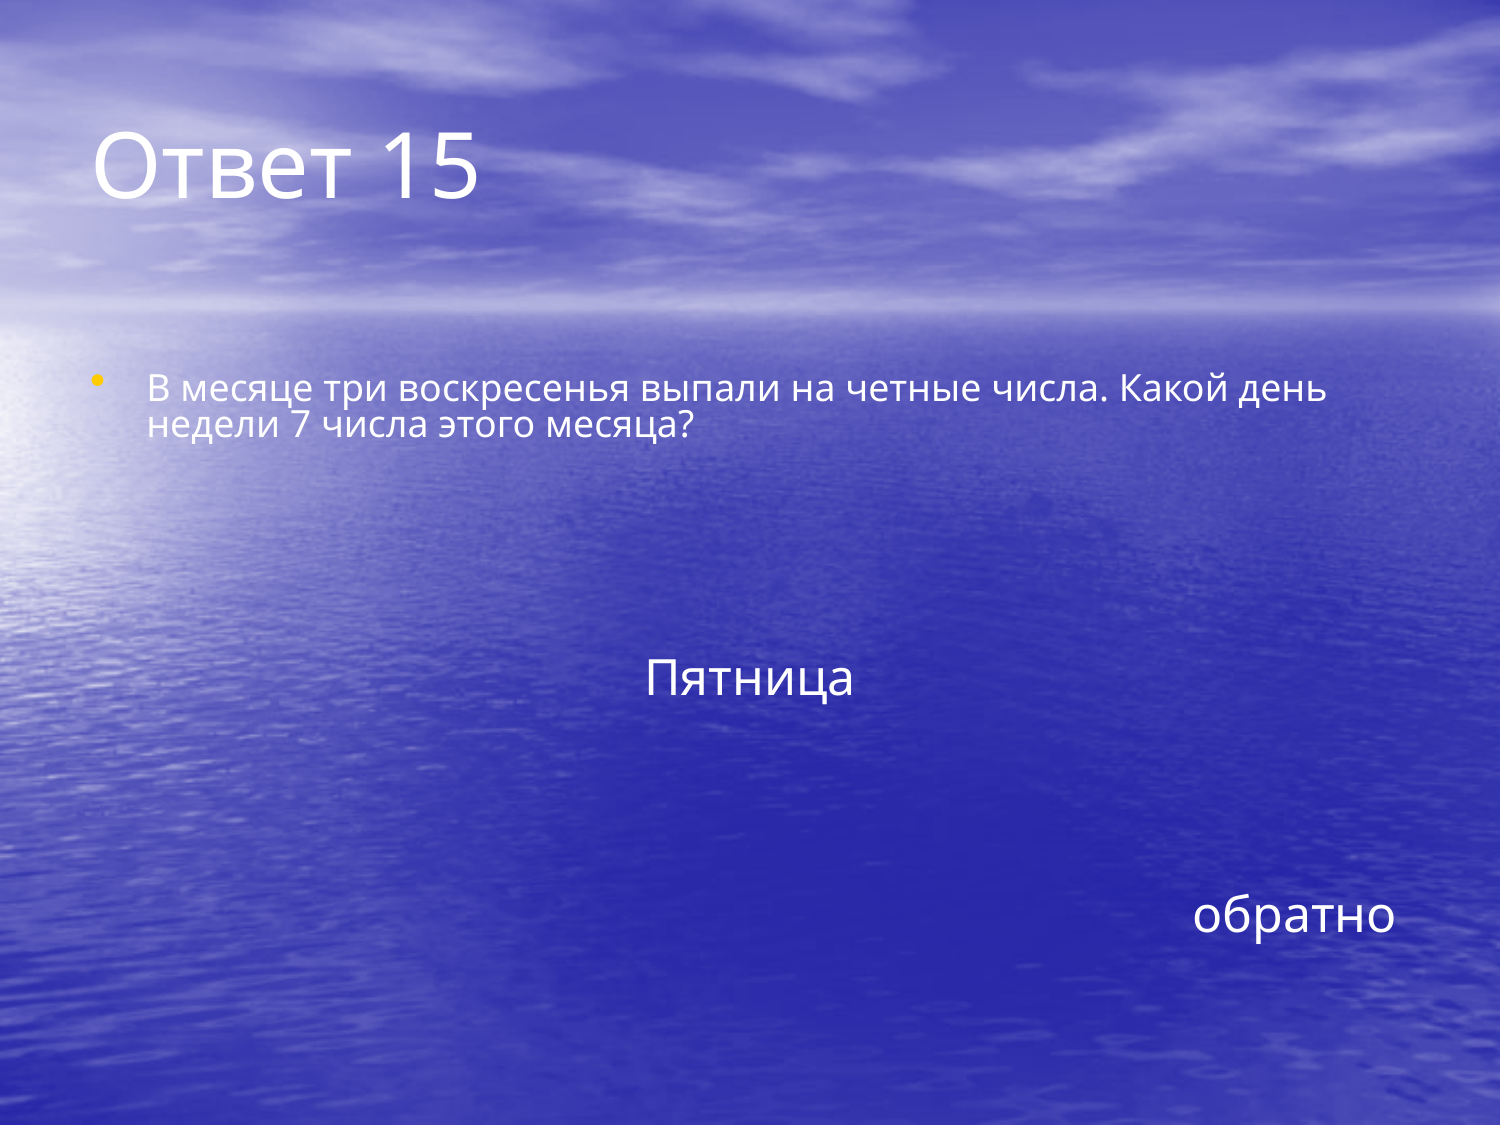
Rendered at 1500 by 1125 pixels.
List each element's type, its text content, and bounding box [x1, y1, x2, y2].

title Ответ 15 [74, 47, 1426, 276]
list В месяце три воскресенья выпали на четные числа. Какой день недели 7 числа этого месяца? Пятница обратно [74, 312, 1426, 988]
